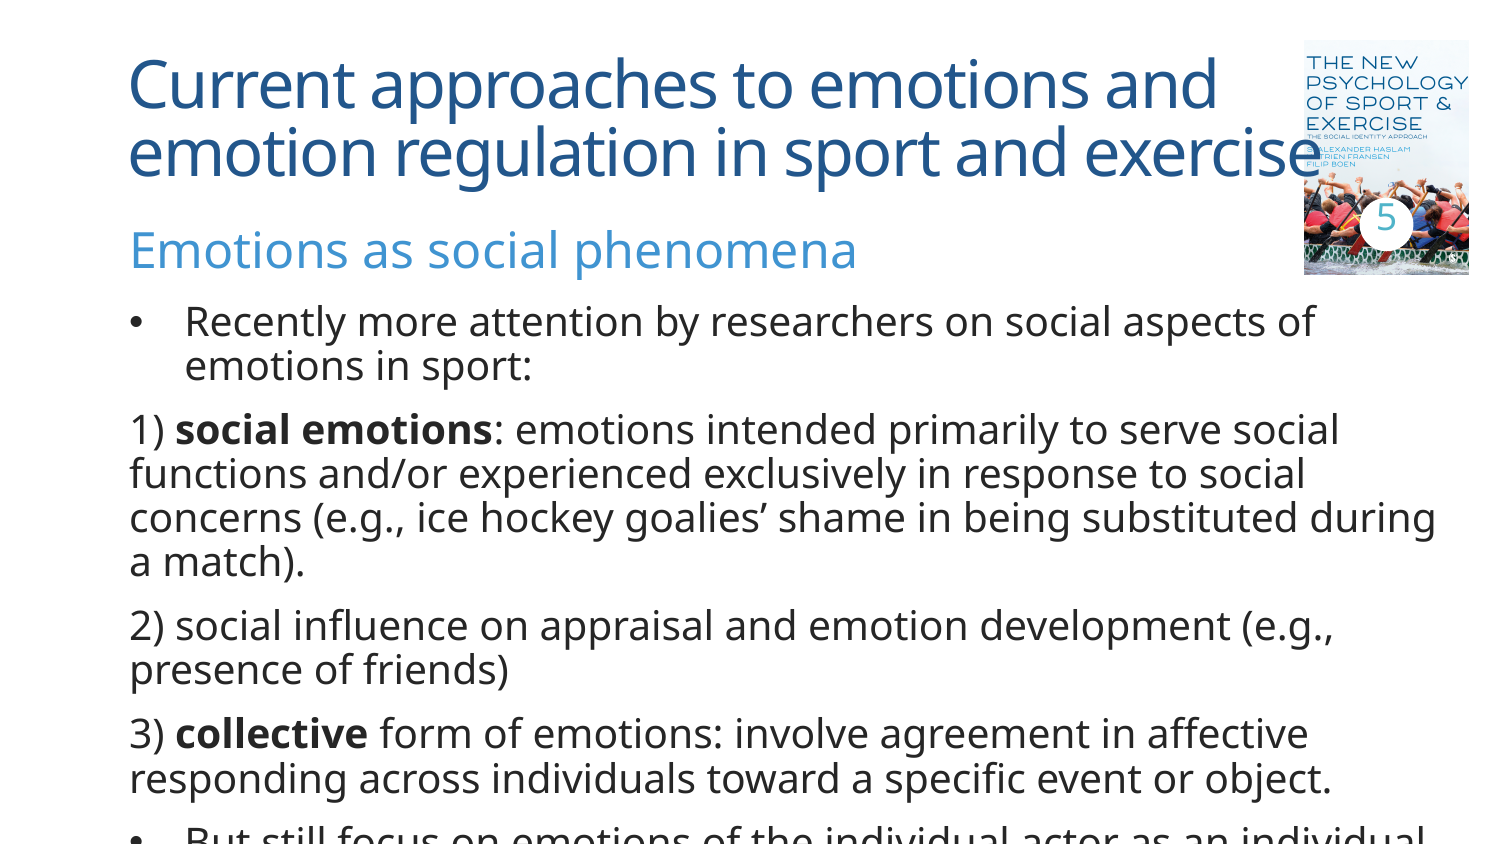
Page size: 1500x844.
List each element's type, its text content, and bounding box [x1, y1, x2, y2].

list Recently more attention by researchers on social aspects of emotions in sport: 1) social emotions: emotions intended primarily to serve social functions and/or experienced exclusively in response to social concerns (e.g., ice hockey goalies’ shame in being substituted during a match). 2) social influence on appraisal and emotion development (e.g., presence of friends) 3) collective form of emotions: involve agreement in affective responding across individuals toward a specific event or object. But still focus on emotions of the individual actor as an individual. [114, 293, 1458, 844]
text_box Emotions as social phenomena [114, 220, 1390, 306]
picture [1304, 40, 1469, 275]
title Current approaches to emotions and emotion regulation in sport and exercise [112, 46, 1388, 133]
picture [1304, 133, 1344, 220]
slide_number 5 [1344, 79, 1429, 252]
